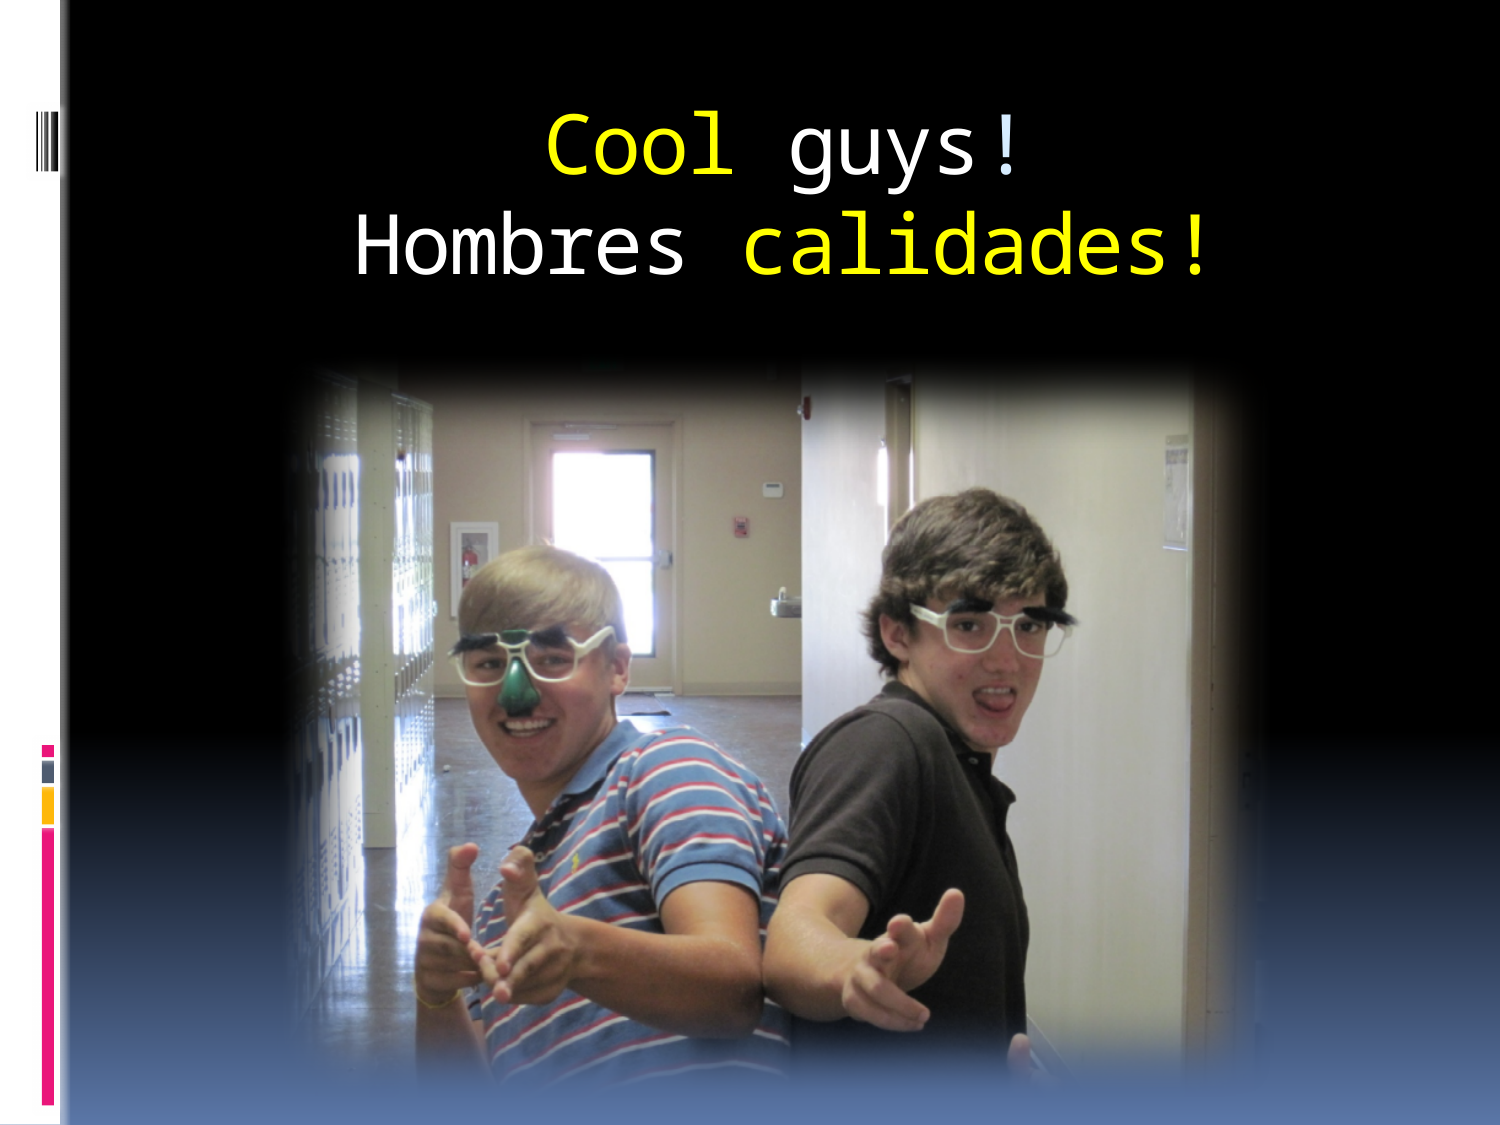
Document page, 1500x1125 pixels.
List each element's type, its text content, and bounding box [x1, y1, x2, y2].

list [274, 349, 1276, 1101]
title Cool guys! Hombres calidades! [150, 83, 1425, 234]
